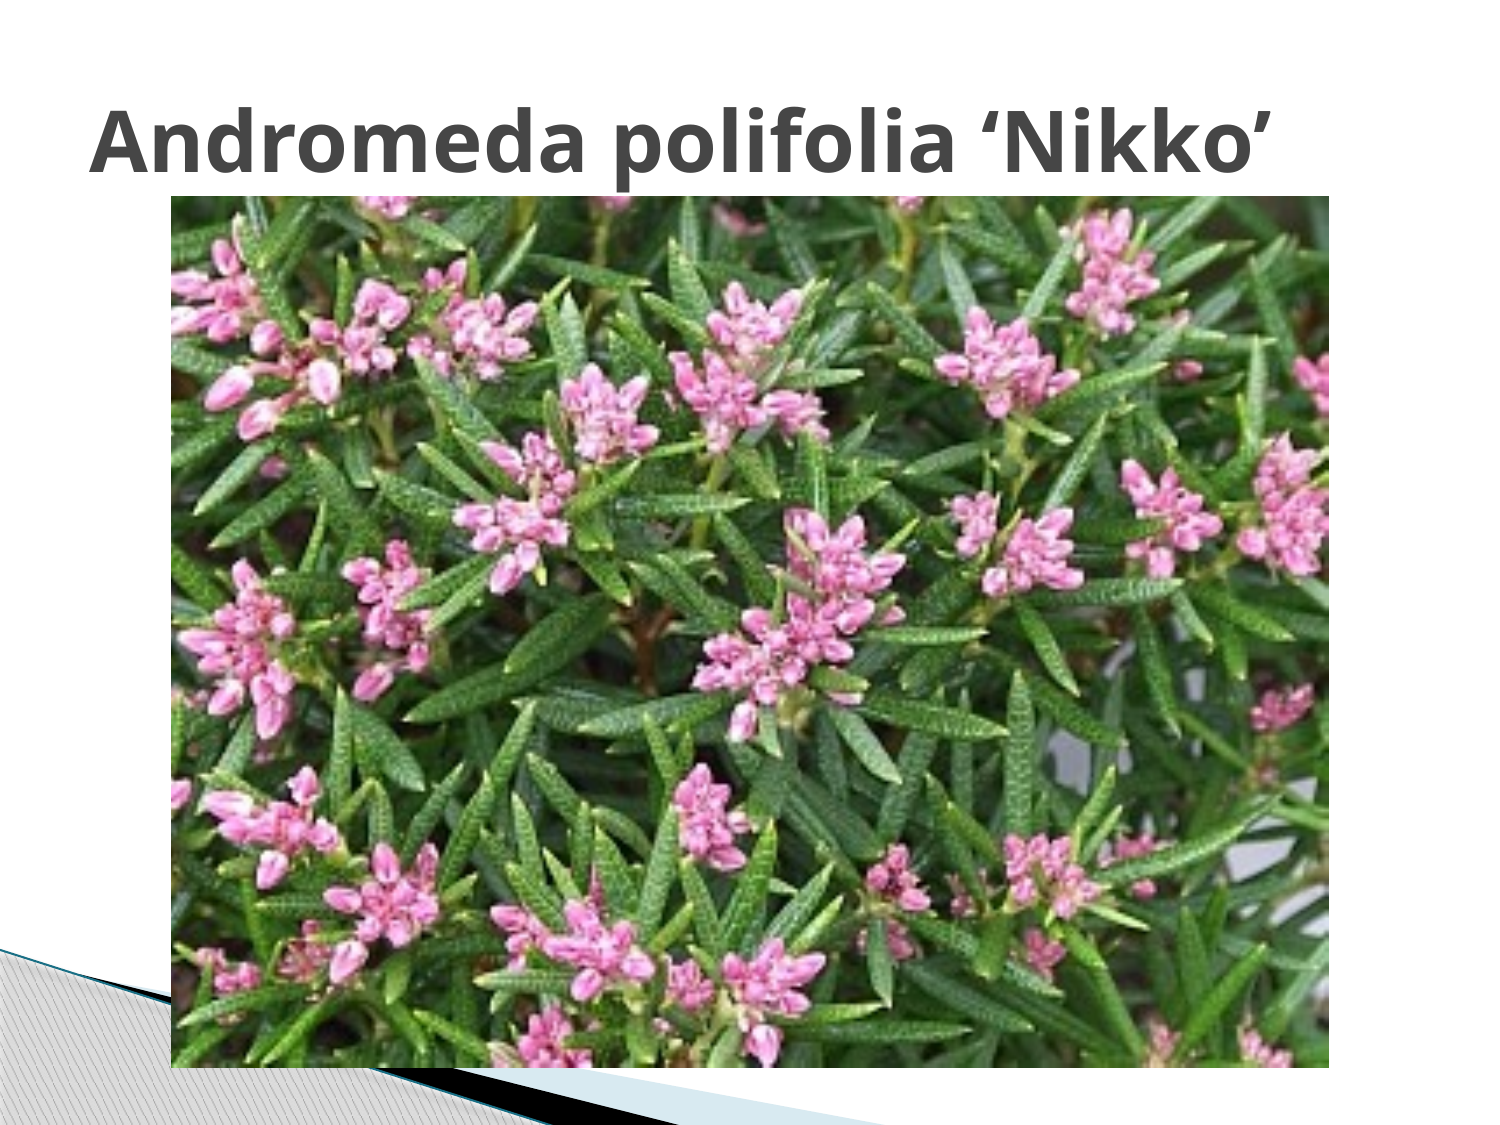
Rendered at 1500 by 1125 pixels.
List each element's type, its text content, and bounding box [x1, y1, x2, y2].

title Andromeda polifolia ‘Nikko’ [75, 45, 1425, 233]
picture [170, 196, 1329, 1069]
